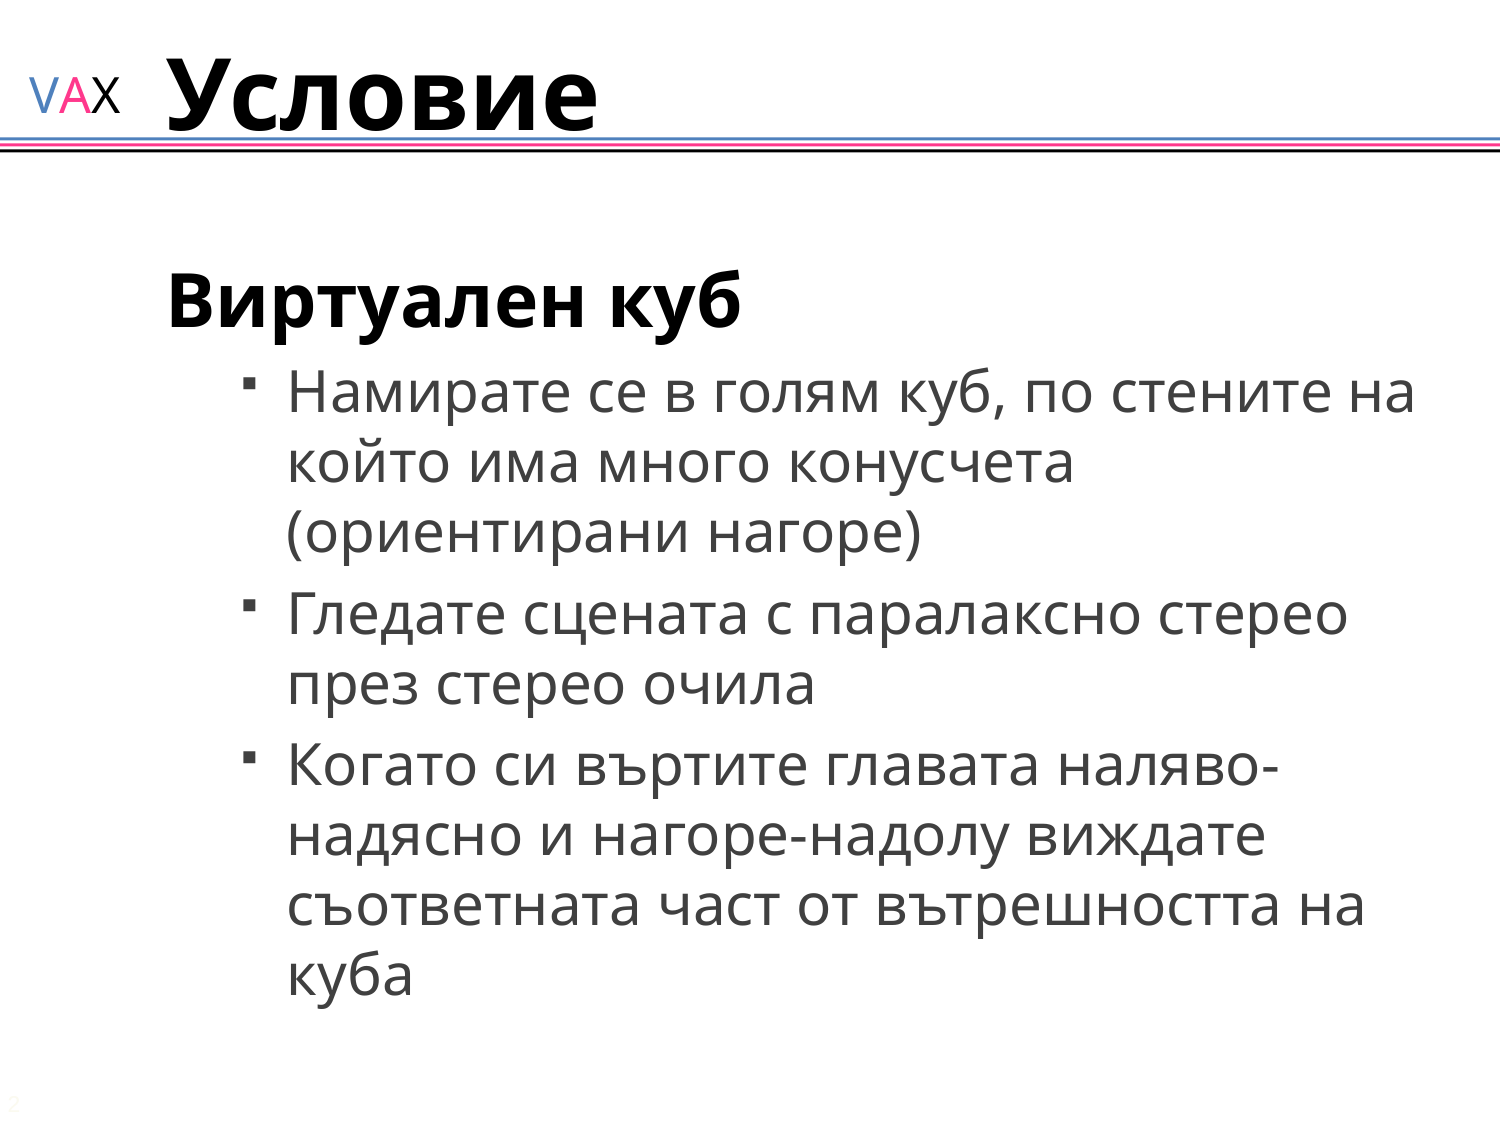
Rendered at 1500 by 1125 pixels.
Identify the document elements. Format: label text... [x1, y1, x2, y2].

title Условие [0, 37, 1500, 144]
list Виртуален куб Намирате се в голям куб, по стените на който има много конусчета (ориентирани нагоре) Гледате сцената с паралаксно стерео през стерео очила Когато си въртите главата наляво-надясно и нагоре-надолу виждате съответната част от вътрешността на куба [150, 200, 1488, 1113]
